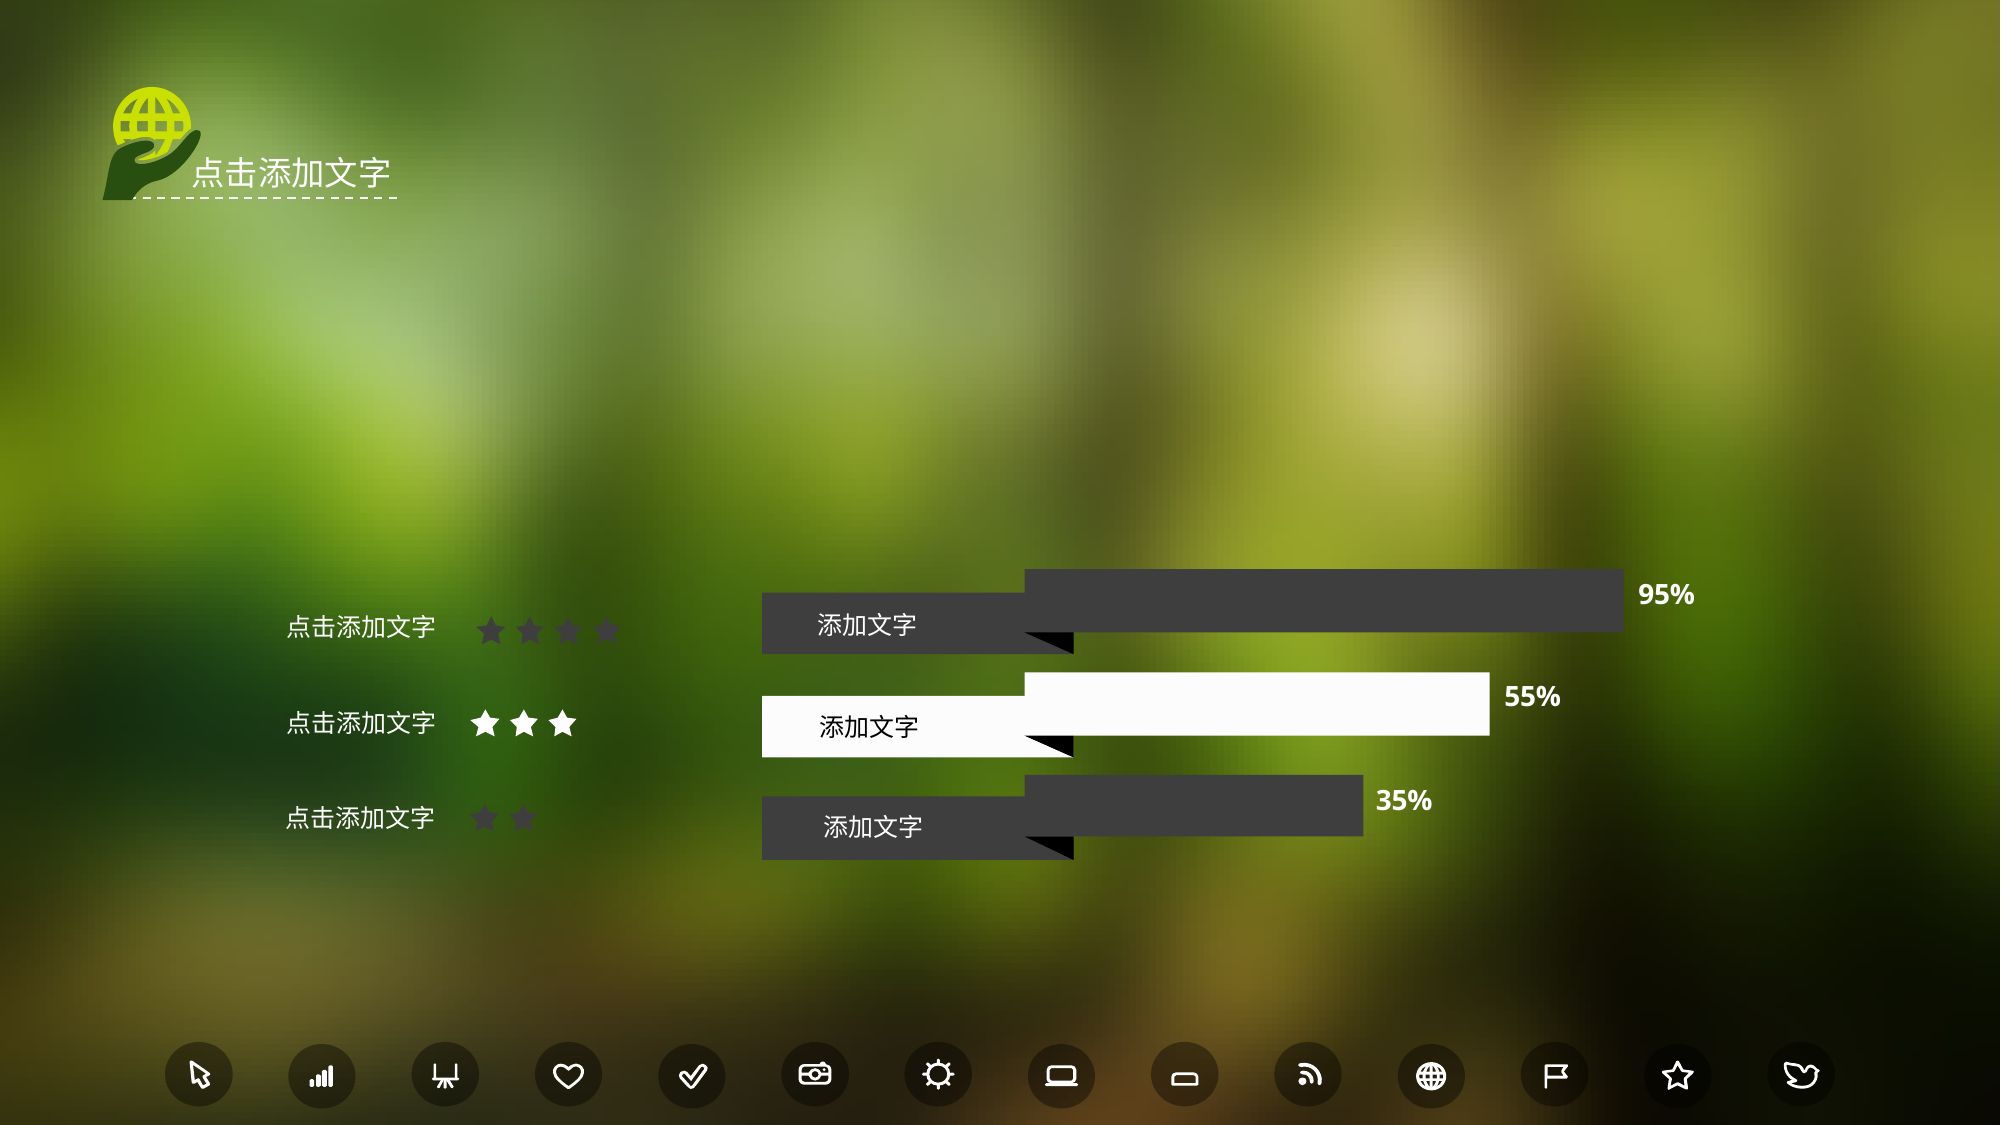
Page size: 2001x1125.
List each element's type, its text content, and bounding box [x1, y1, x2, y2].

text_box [271, 603, 621, 841]
picture [0, 0, 2000, 1125]
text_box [762, 568, 1785, 861]
text_box 点击添加文字 [202, 144, 435, 199]
